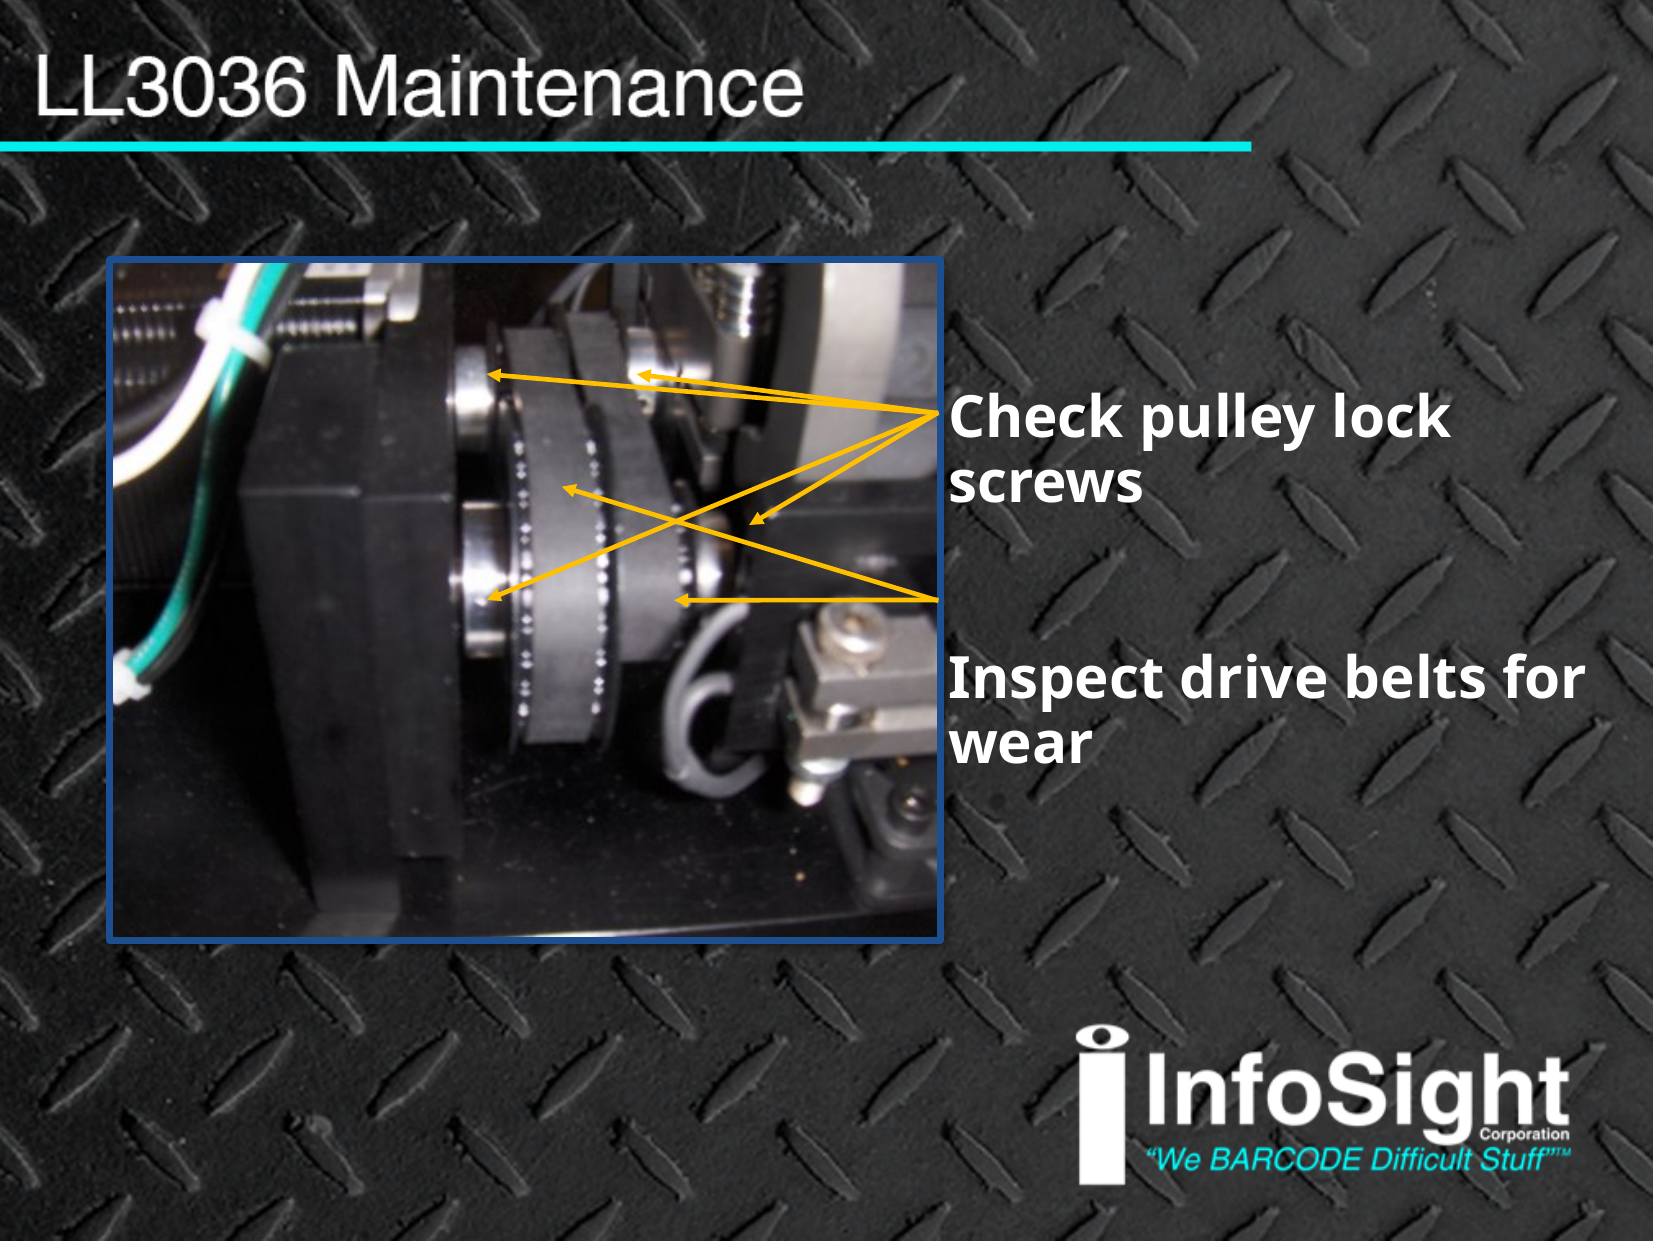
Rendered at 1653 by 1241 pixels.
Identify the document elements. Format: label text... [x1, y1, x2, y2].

picture [0, 0, 1653, 1241]
text_box Check pulley lock screws Inspect drive belts for wear [941, 374, 1606, 675]
